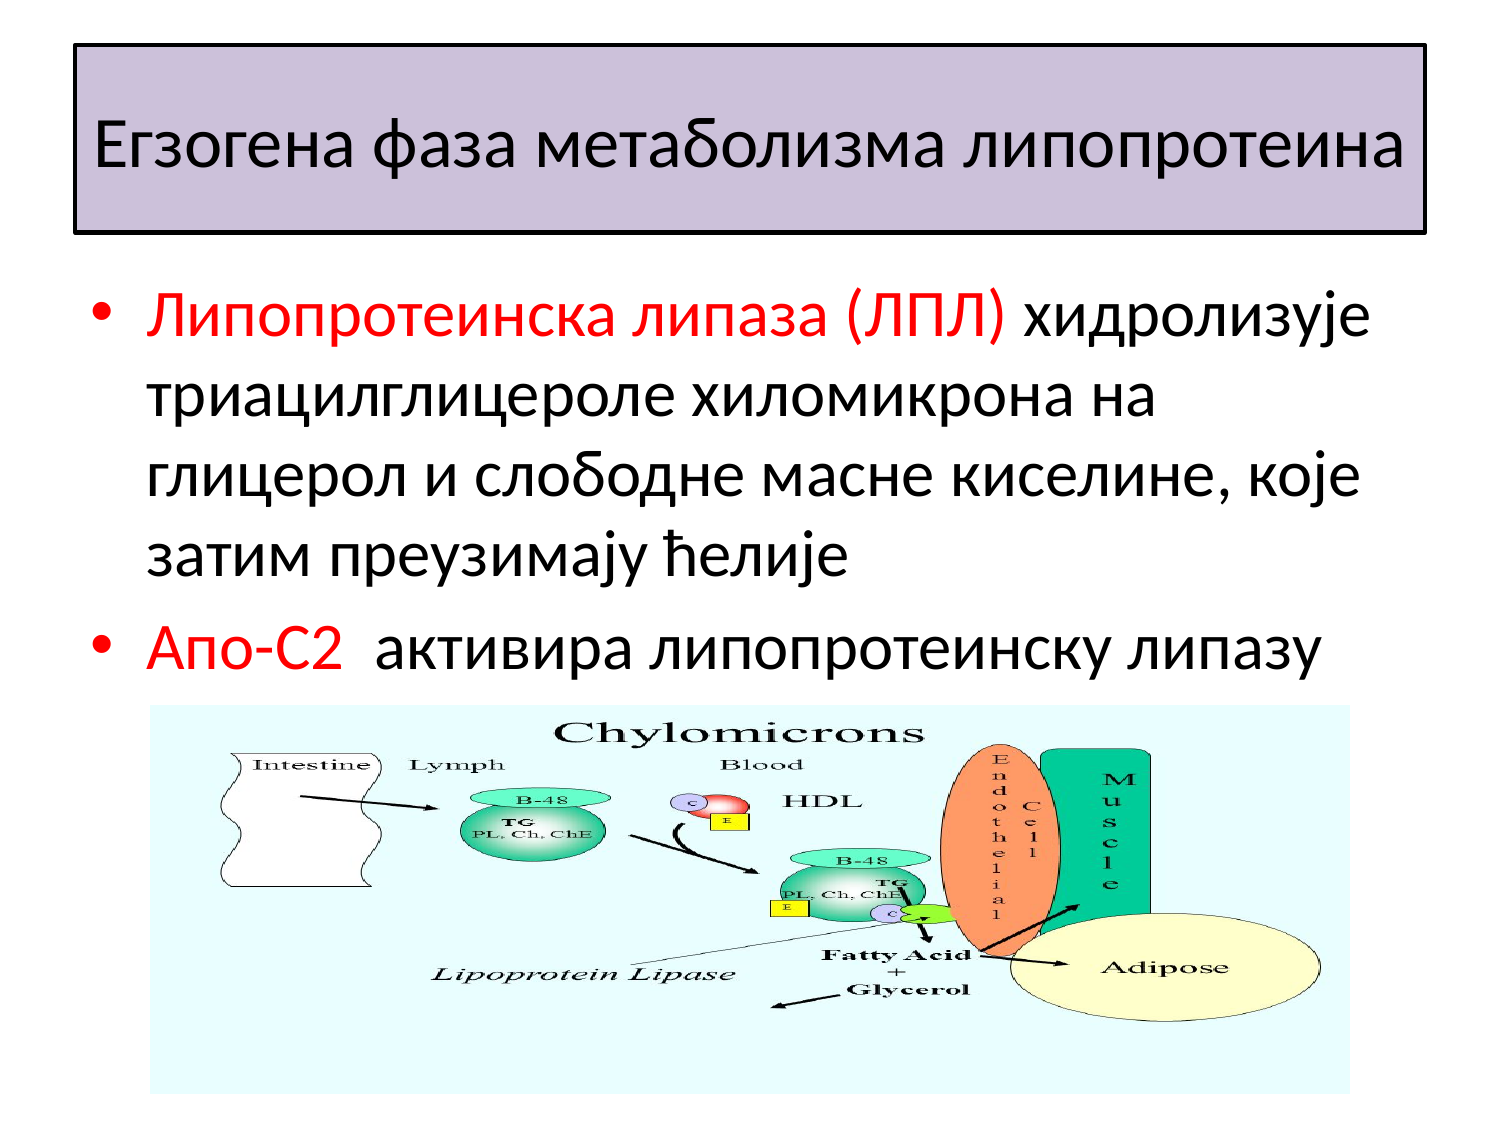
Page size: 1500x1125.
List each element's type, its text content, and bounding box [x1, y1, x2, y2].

picture [149, 705, 1351, 1094]
list Липопротеинска липаза (ЛПЛ) хидролизује триацилглицероле хиломикрона на глицерол и слободне масне киселине, које затим преузимају ћелије Апо-C2 активира липопротеинску липазу [75, 262, 1425, 1005]
title Егзогена фаза метаболизма липопротеина [73, 43, 1427, 235]
